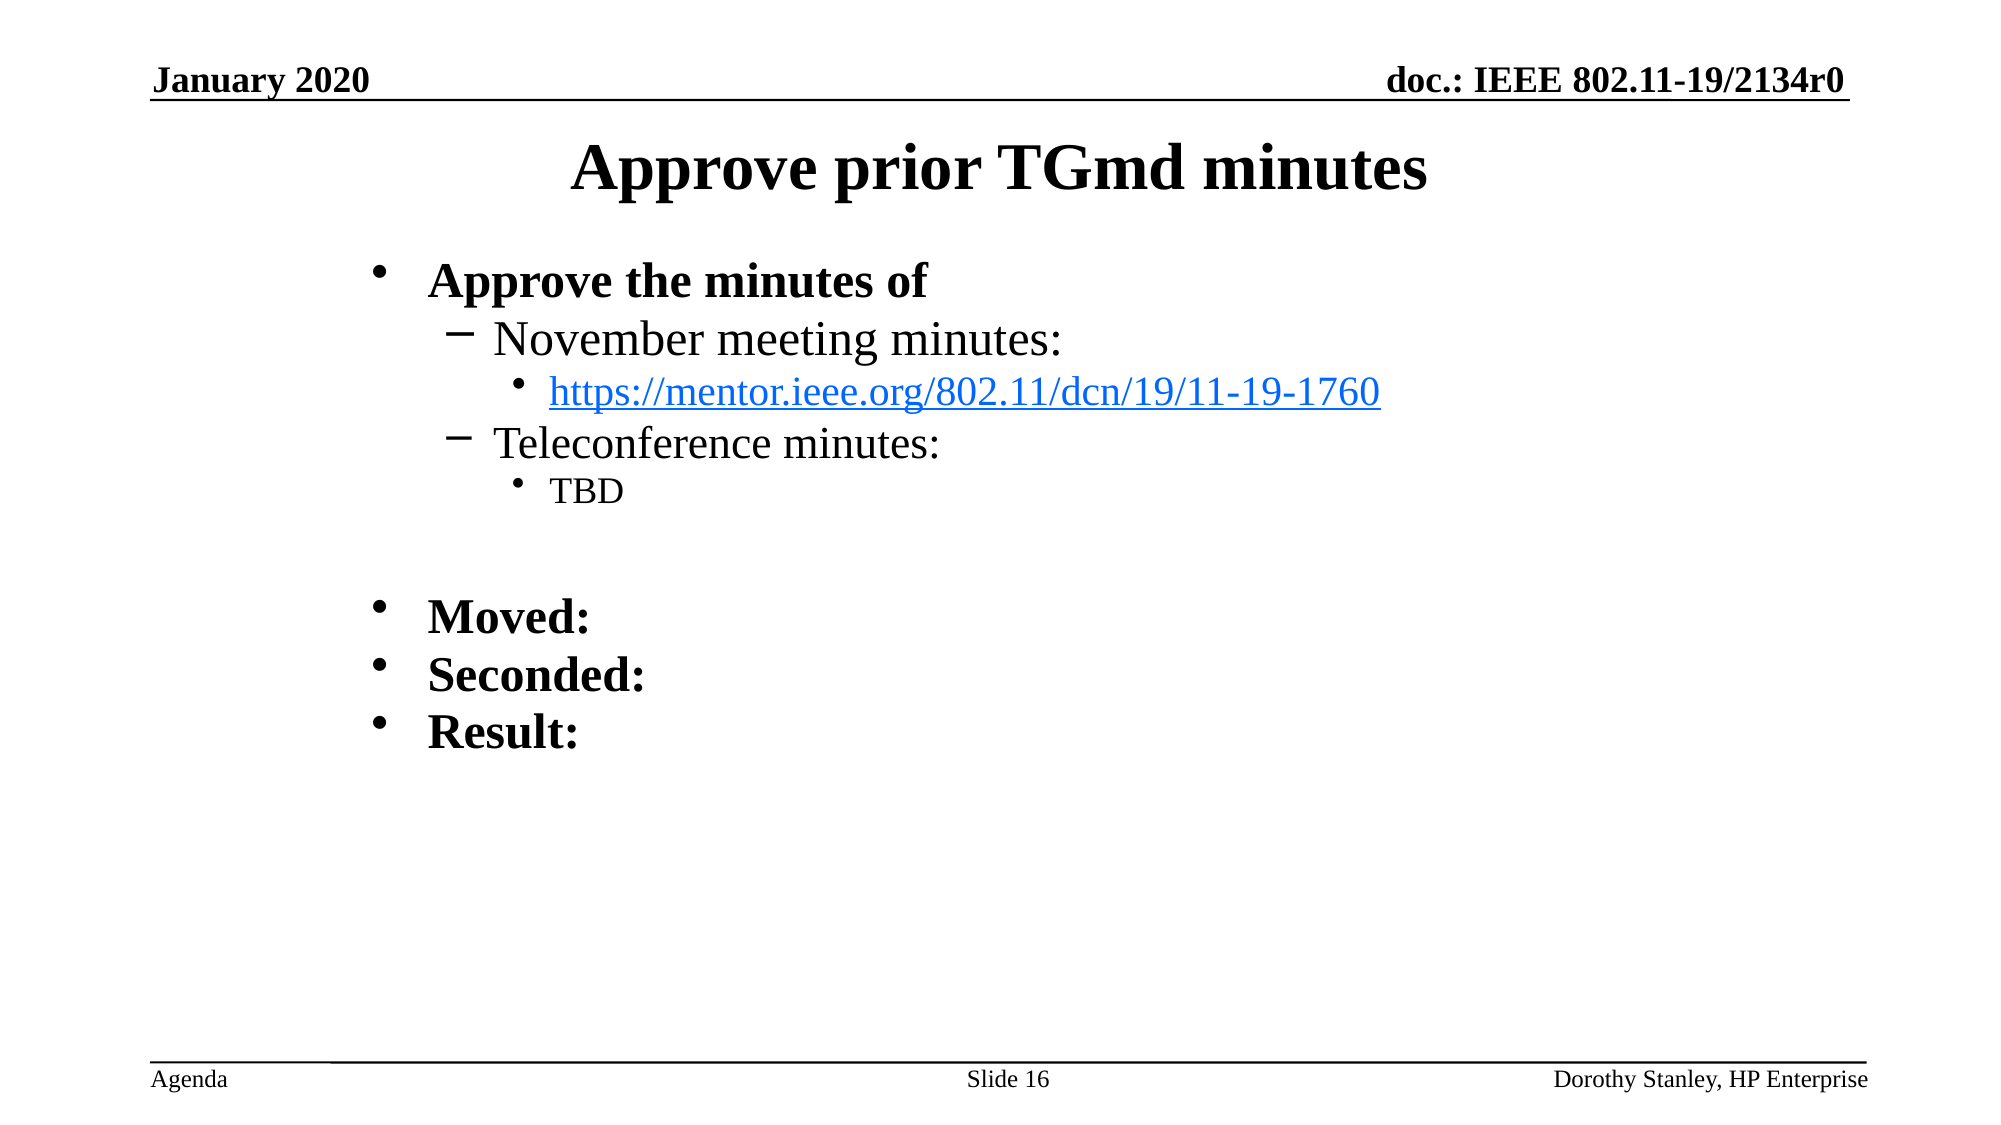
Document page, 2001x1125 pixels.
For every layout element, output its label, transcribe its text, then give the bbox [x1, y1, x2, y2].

title Approve prior TGmd minutes [362, 75, 1638, 250]
footer Dorothy Stanley, HP Enterprise [1549, 1062, 1869, 1093]
slide_number Slide 16 [966, 1062, 1051, 1093]
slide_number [152, 54, 567, 100]
list Approve the minutes of November meeting minutes: https://mentor.ieee.org/802.11/dcn/19/11-19-1760 Teleconference minutes: TBD Moved: Seconded: Result: [356, 251, 1911, 1002]
